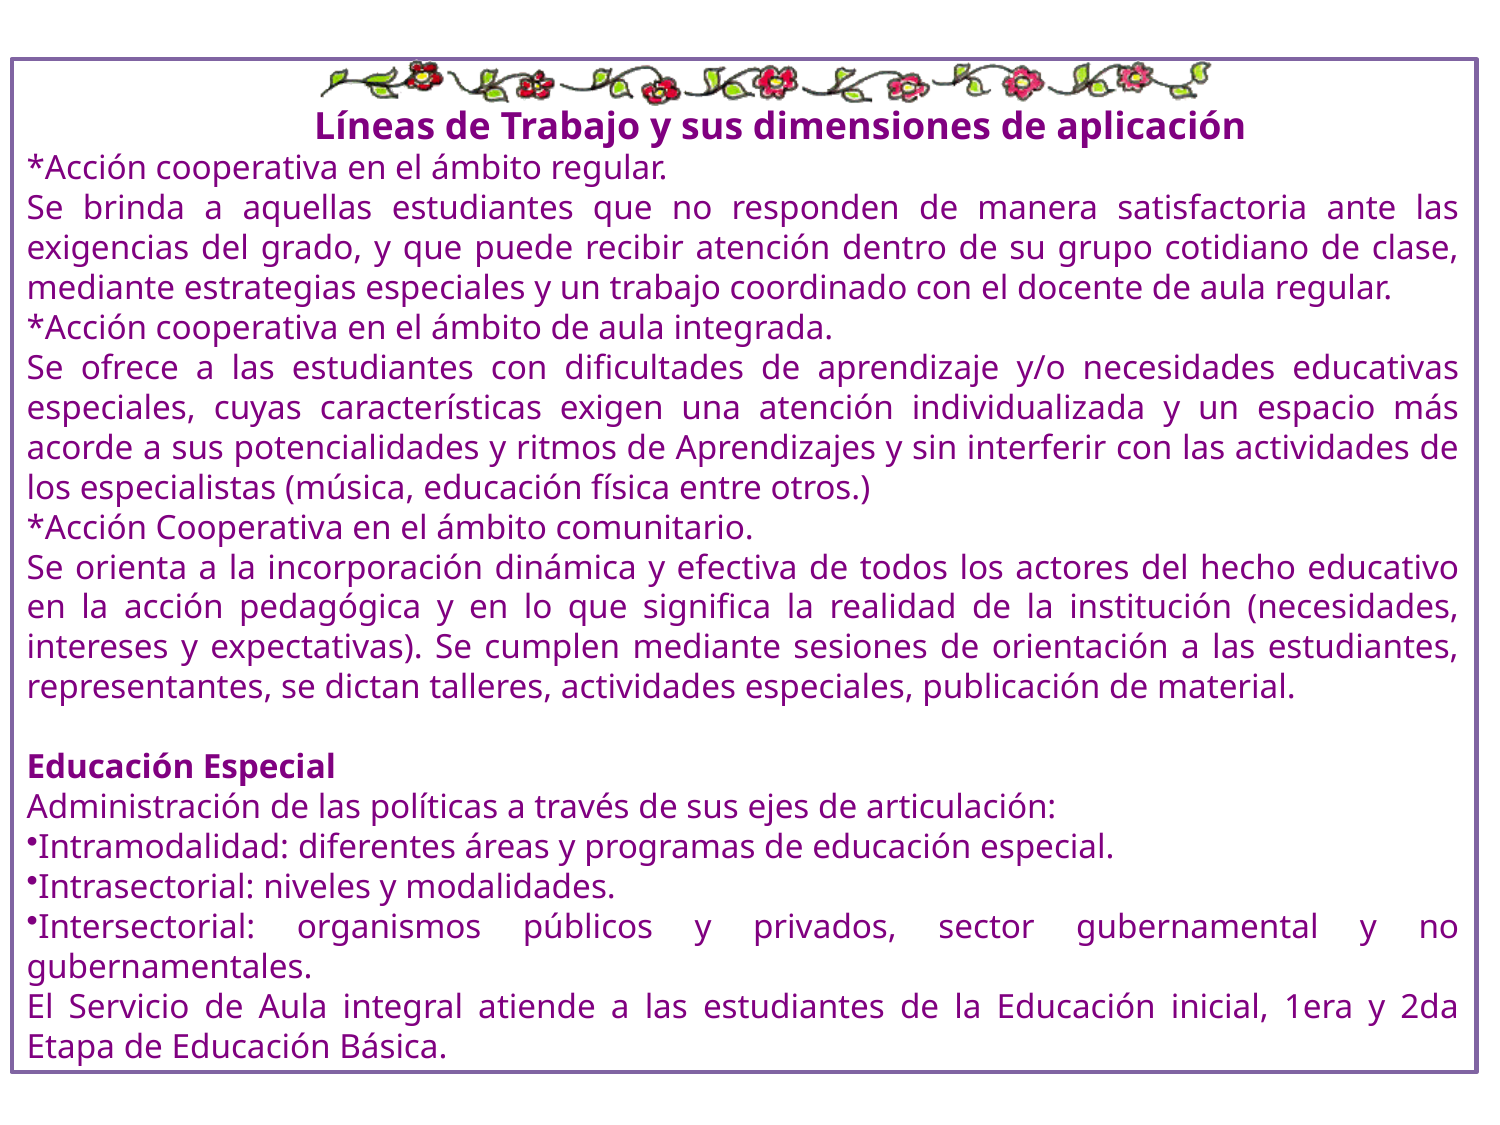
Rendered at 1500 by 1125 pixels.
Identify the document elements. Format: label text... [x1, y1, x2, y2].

picture [316, 58, 1216, 106]
text_box Líneas de Trabajo y sus dimensiones de aplicación *Acción cooperativa en el ámbito regular. Se brinda a aquellas estudiantes que no responden de manera satisfactoria ante las exigencias del grado, y que puede recibir atención dentro de su grupo cotidiano de clase, mediante estrategias especiales y un trabajo coordinado con el docente de aula regular. *Acción cooperativa en el ámbito de aula integrada. Se ofrece a las estudiantes con dificultades de aprendizaje y/o necesidades educativas especiales, cuyas características exigen una atención individualizada y un espacio más acorde a sus potencialidades y ritmos de Aprendizajes y sin interferir con las actividades de los especialistas (música, educación física entre otros.) *Acción Cooperativa en el ámbito comunitario. Se orienta a la incorporación dinámica y efectiva de todos los actores del hecho educativo en la acción pedagógica y en lo que significa la realidad de la institución (necesidades, intereses y expectativas). Se cumplen mediante sesiones de orientación a las estudiantes, representantes, se dictan talleres, actividades especiales, publicación de material. Educación Especial Administración de las políticas a través de sus ejes de articulación: Intramodalidad: diferentes áreas y programas de educación especial. Intrasectorial: niveles y modalidades. Intersectorial: organismos públicos y privados, sector gubernamental y no gubernamentales. El Servicio de Aula integral atiende a las estudiantes de la Educación inicial, 1era y 2da Etapa de Educación Básica. [10, 57, 1479, 1074]
